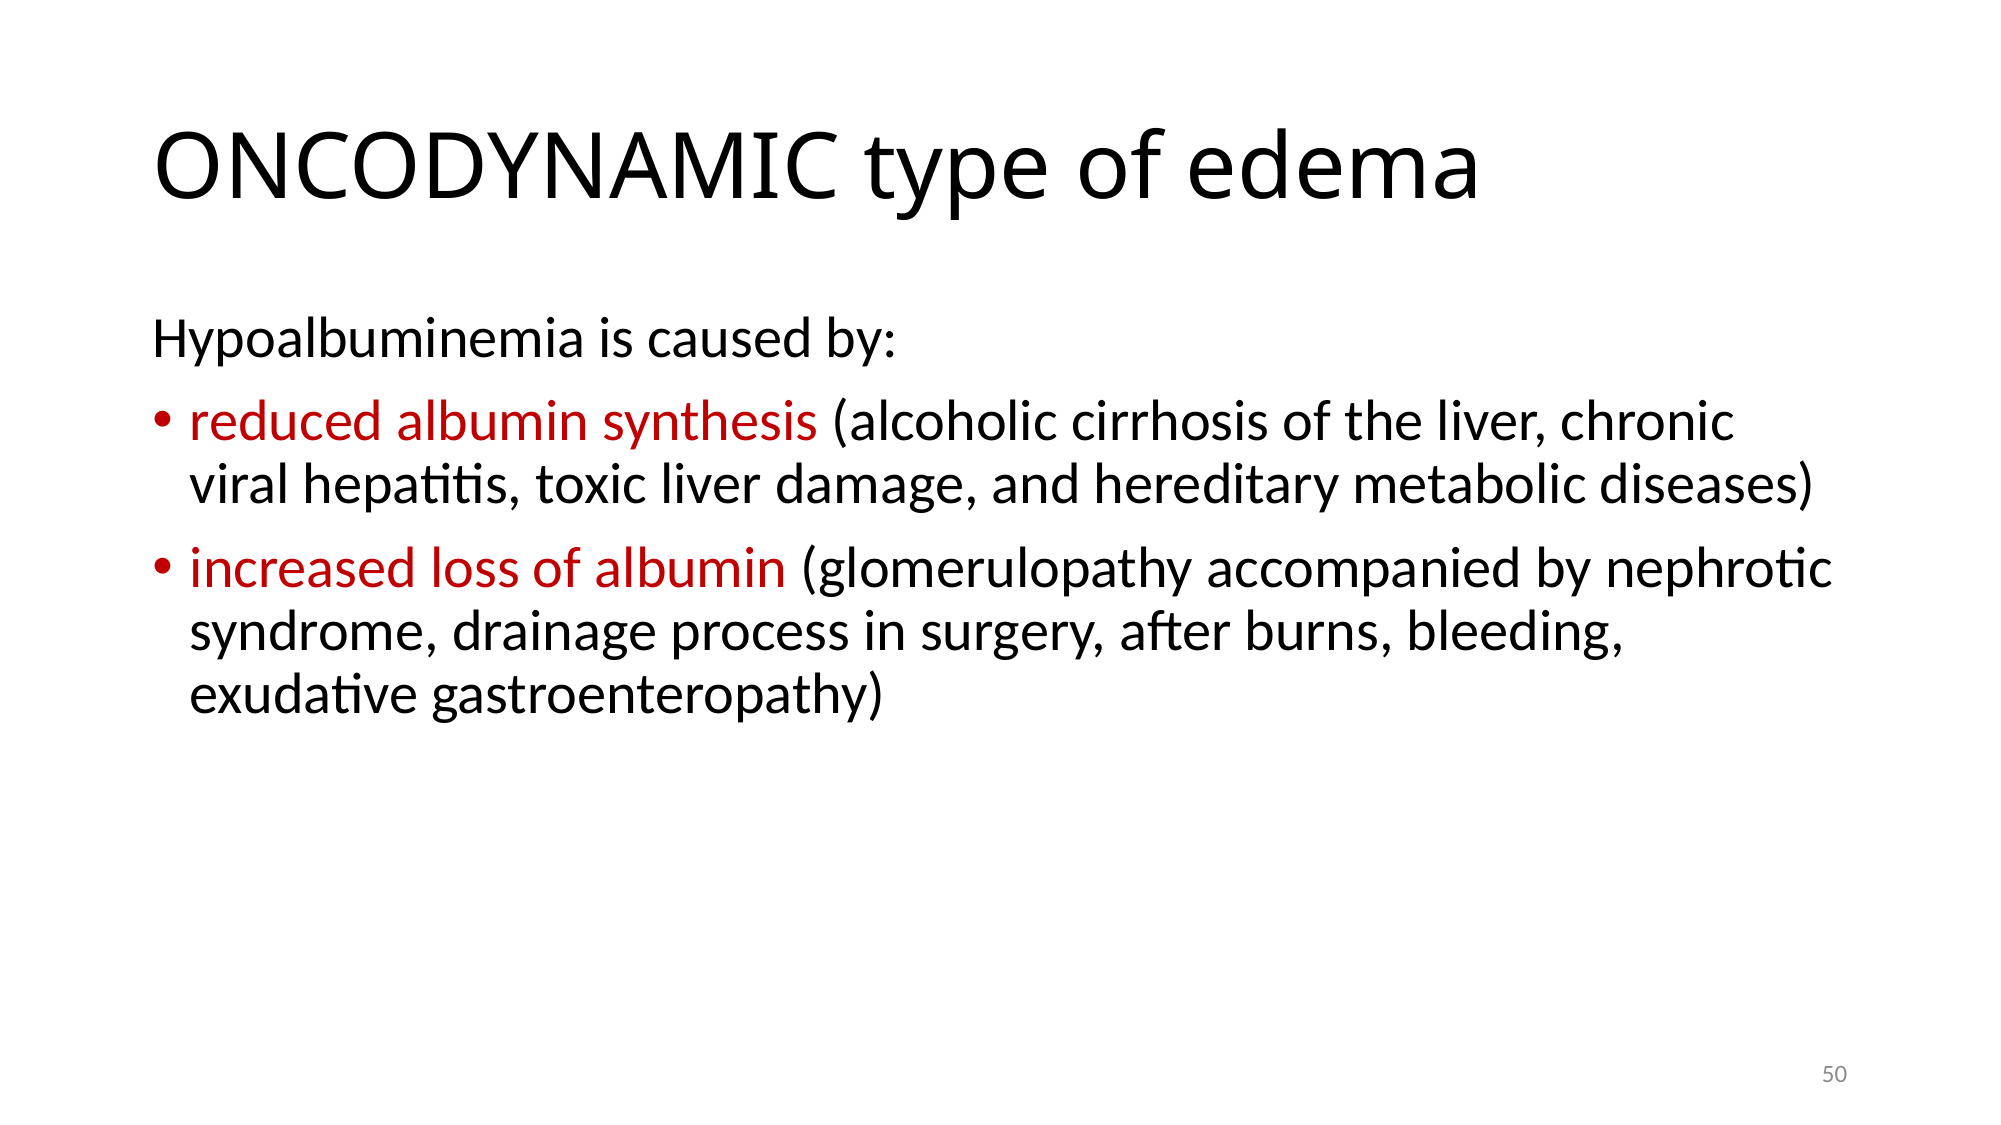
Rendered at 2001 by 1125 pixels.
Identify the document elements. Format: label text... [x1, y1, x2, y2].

title ONCODYNAMIC type of edema [137, 59, 1863, 278]
list Hypoalbuminemia is caused by: reduced albumin synthesis (alcoholic cirrhosis of the liver, chronic viral hepatitis, toxic liver damage, and hereditary metabolic diseases) increased loss of albumin (glomerulopathy accompanied by nephrotic syndrome, drainage process in surgery, after burns, bleeding, exudative gastroenteropathy) [137, 299, 1863, 1014]
slide_number 50 [1412, 1042, 1863, 1103]
